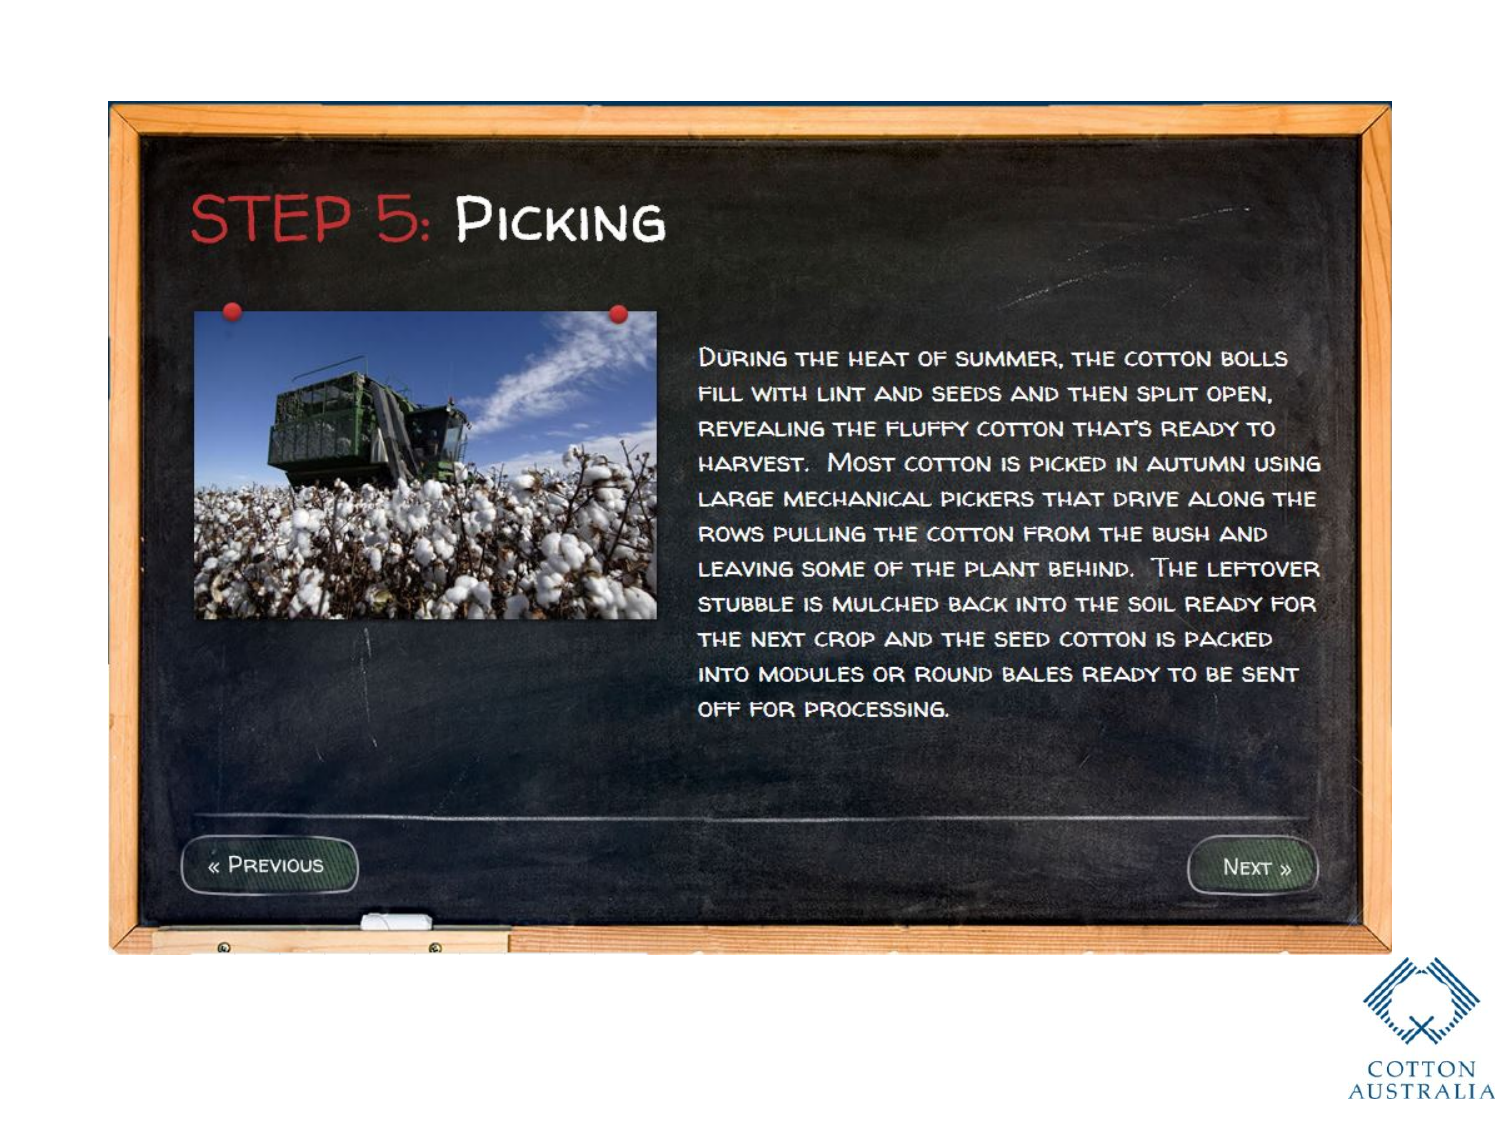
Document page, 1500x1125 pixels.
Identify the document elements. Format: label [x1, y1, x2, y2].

picture [1348, 957, 1495, 1099]
picture [107, 101, 1393, 955]
